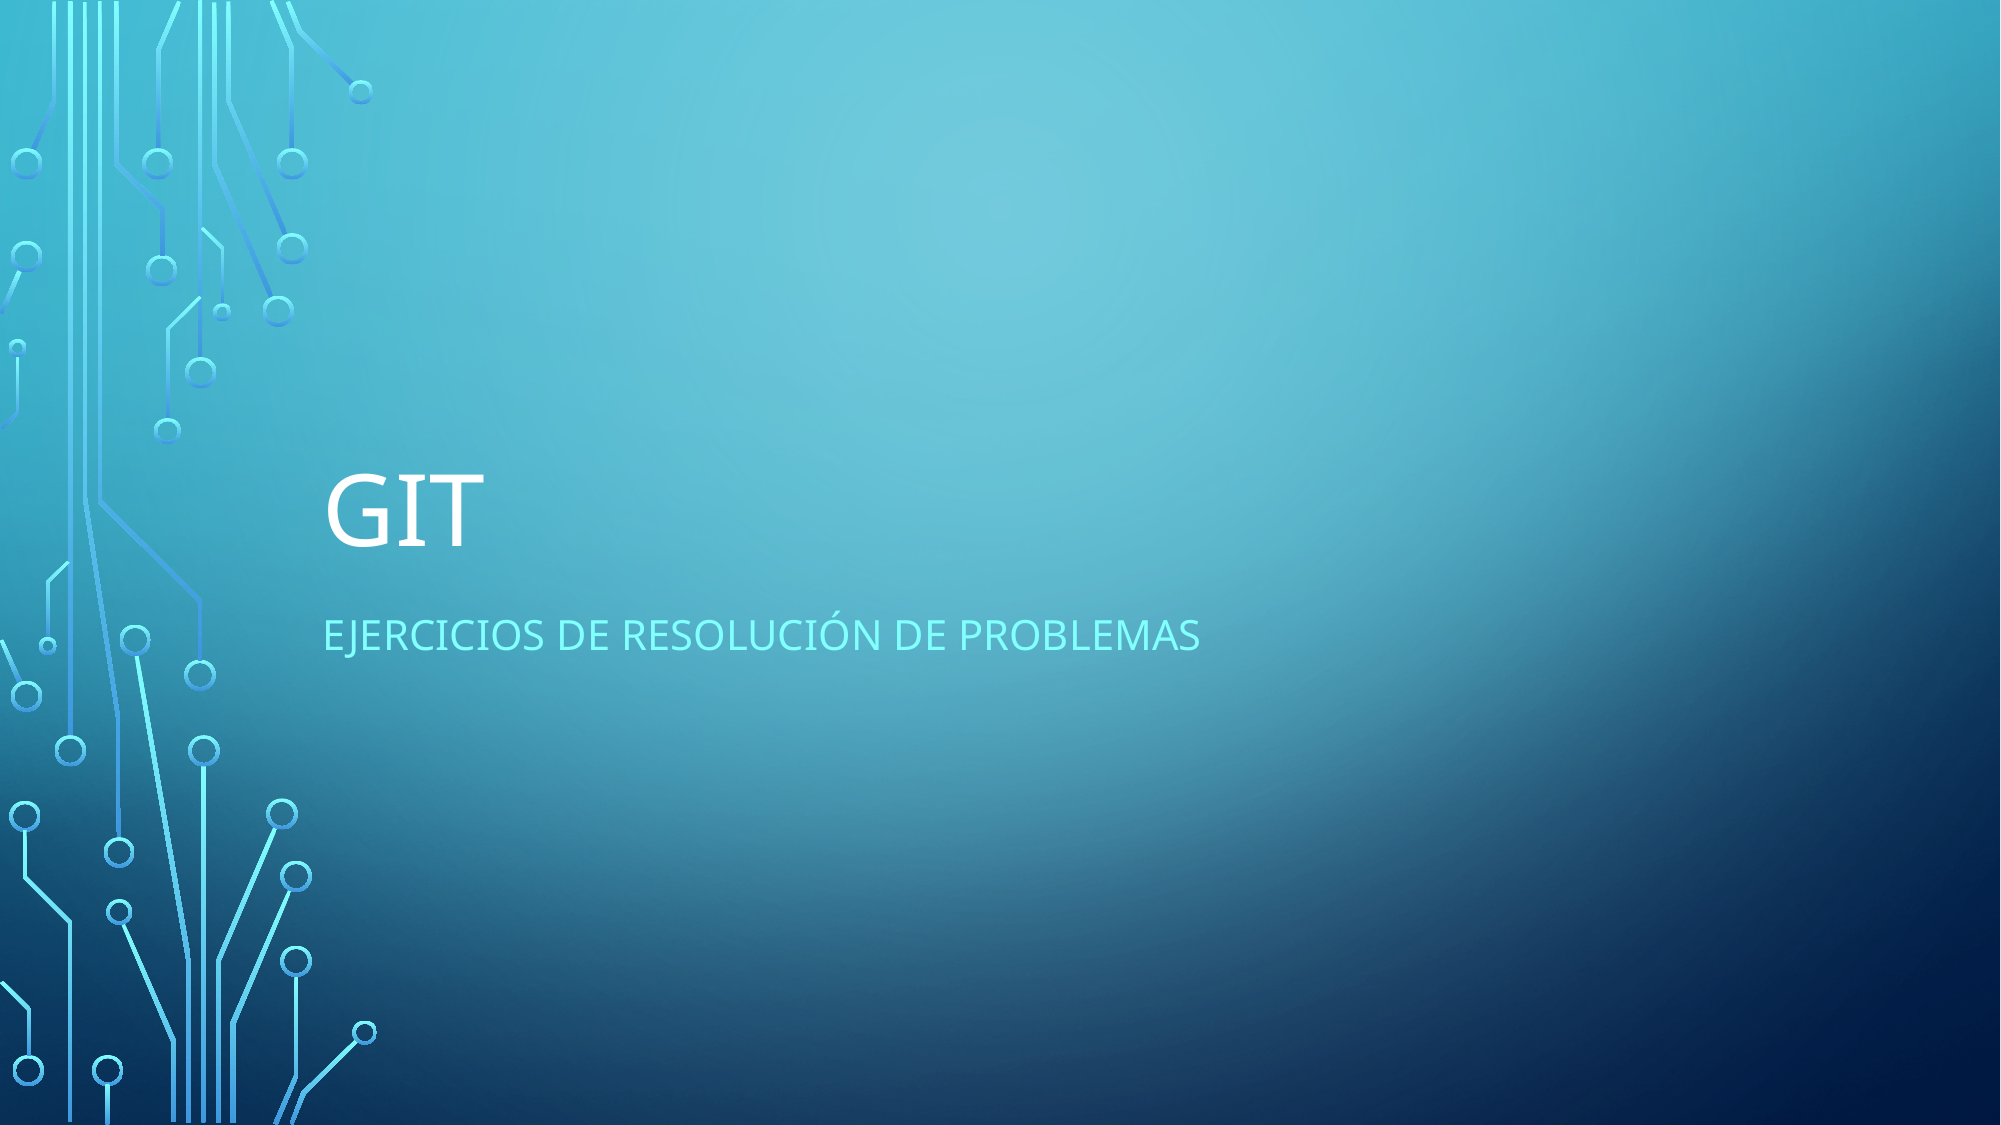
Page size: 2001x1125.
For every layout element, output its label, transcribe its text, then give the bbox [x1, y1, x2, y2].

subtitle Ejercicios de resolución de problemas [307, 590, 1750, 863]
title git [307, 184, 1750, 576]
